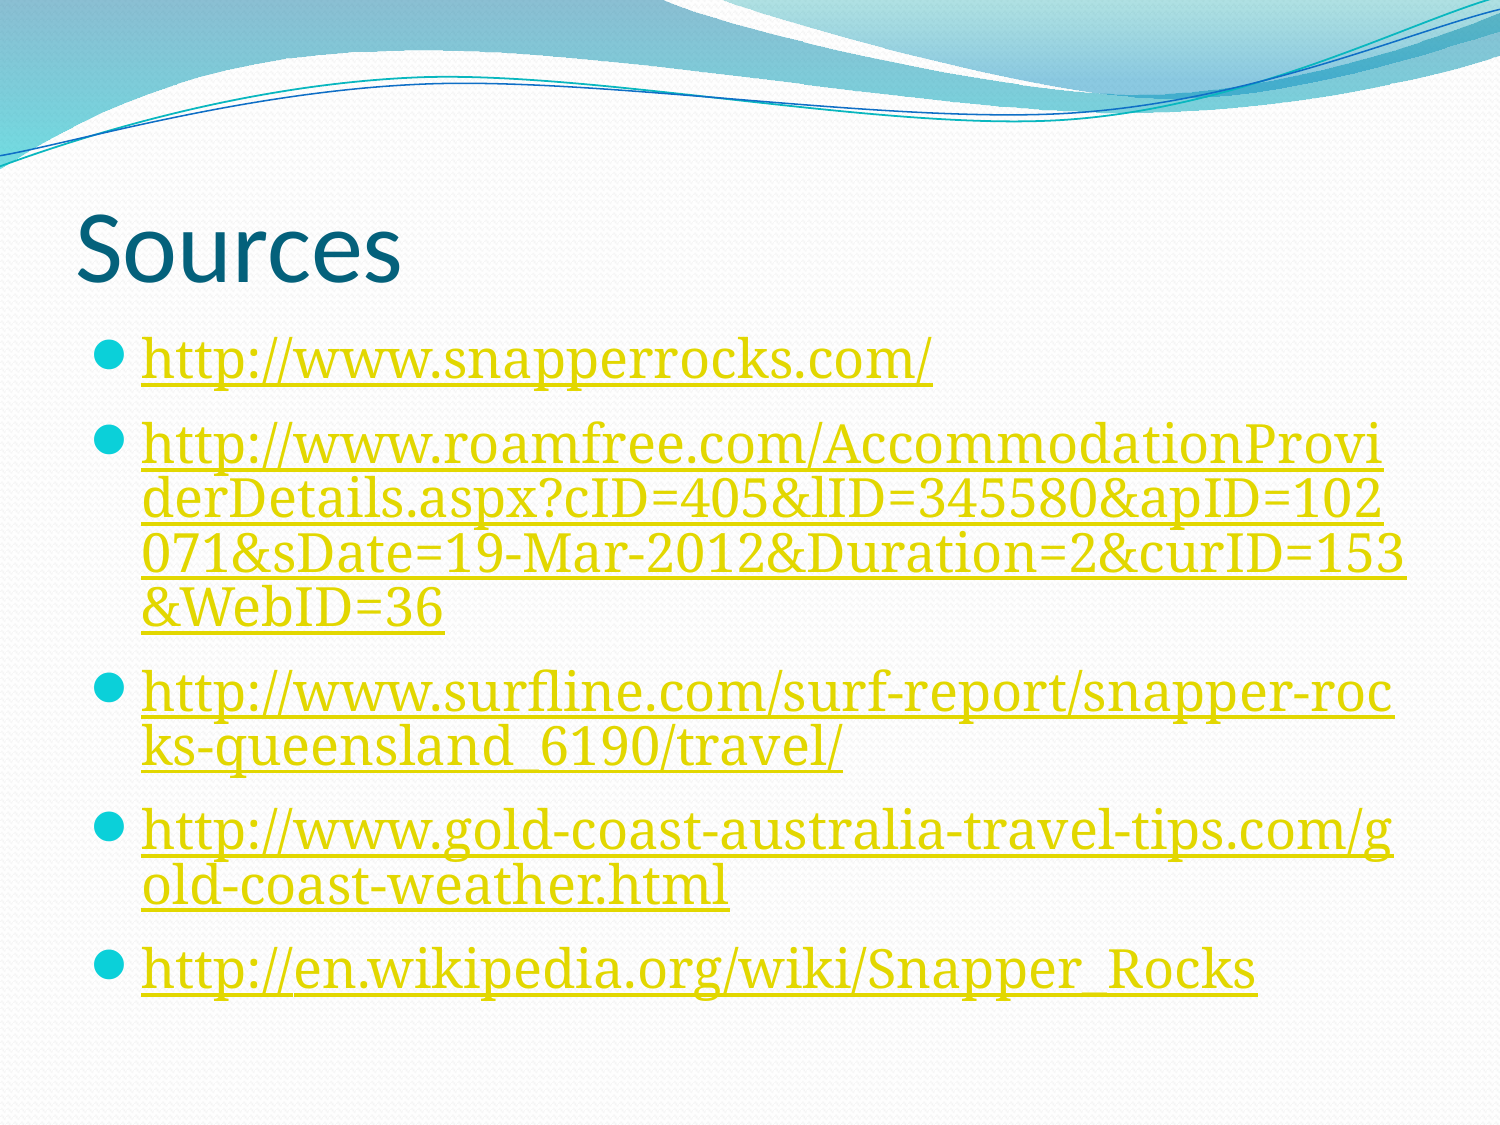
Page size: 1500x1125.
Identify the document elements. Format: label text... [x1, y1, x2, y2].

title Sources [75, 115, 1425, 303]
list http://www.snapperrocks.com/ http://www.roamfree.com/AccommodationProviderDetails.aspx?cID=405&lID=345580&apID=102071&sDate=19-Mar-2012&Duration=2&curID=153&WebID=36 http://www.surfline.com/surf-report/snapper-rocks-queensland_6190/travel/ http://www.gold-coast-australia-travel-tips.com/gold-coast-weather.html http://en.wikipedia.org/wiki/Snapper_Rocks [75, 317, 1425, 1038]
